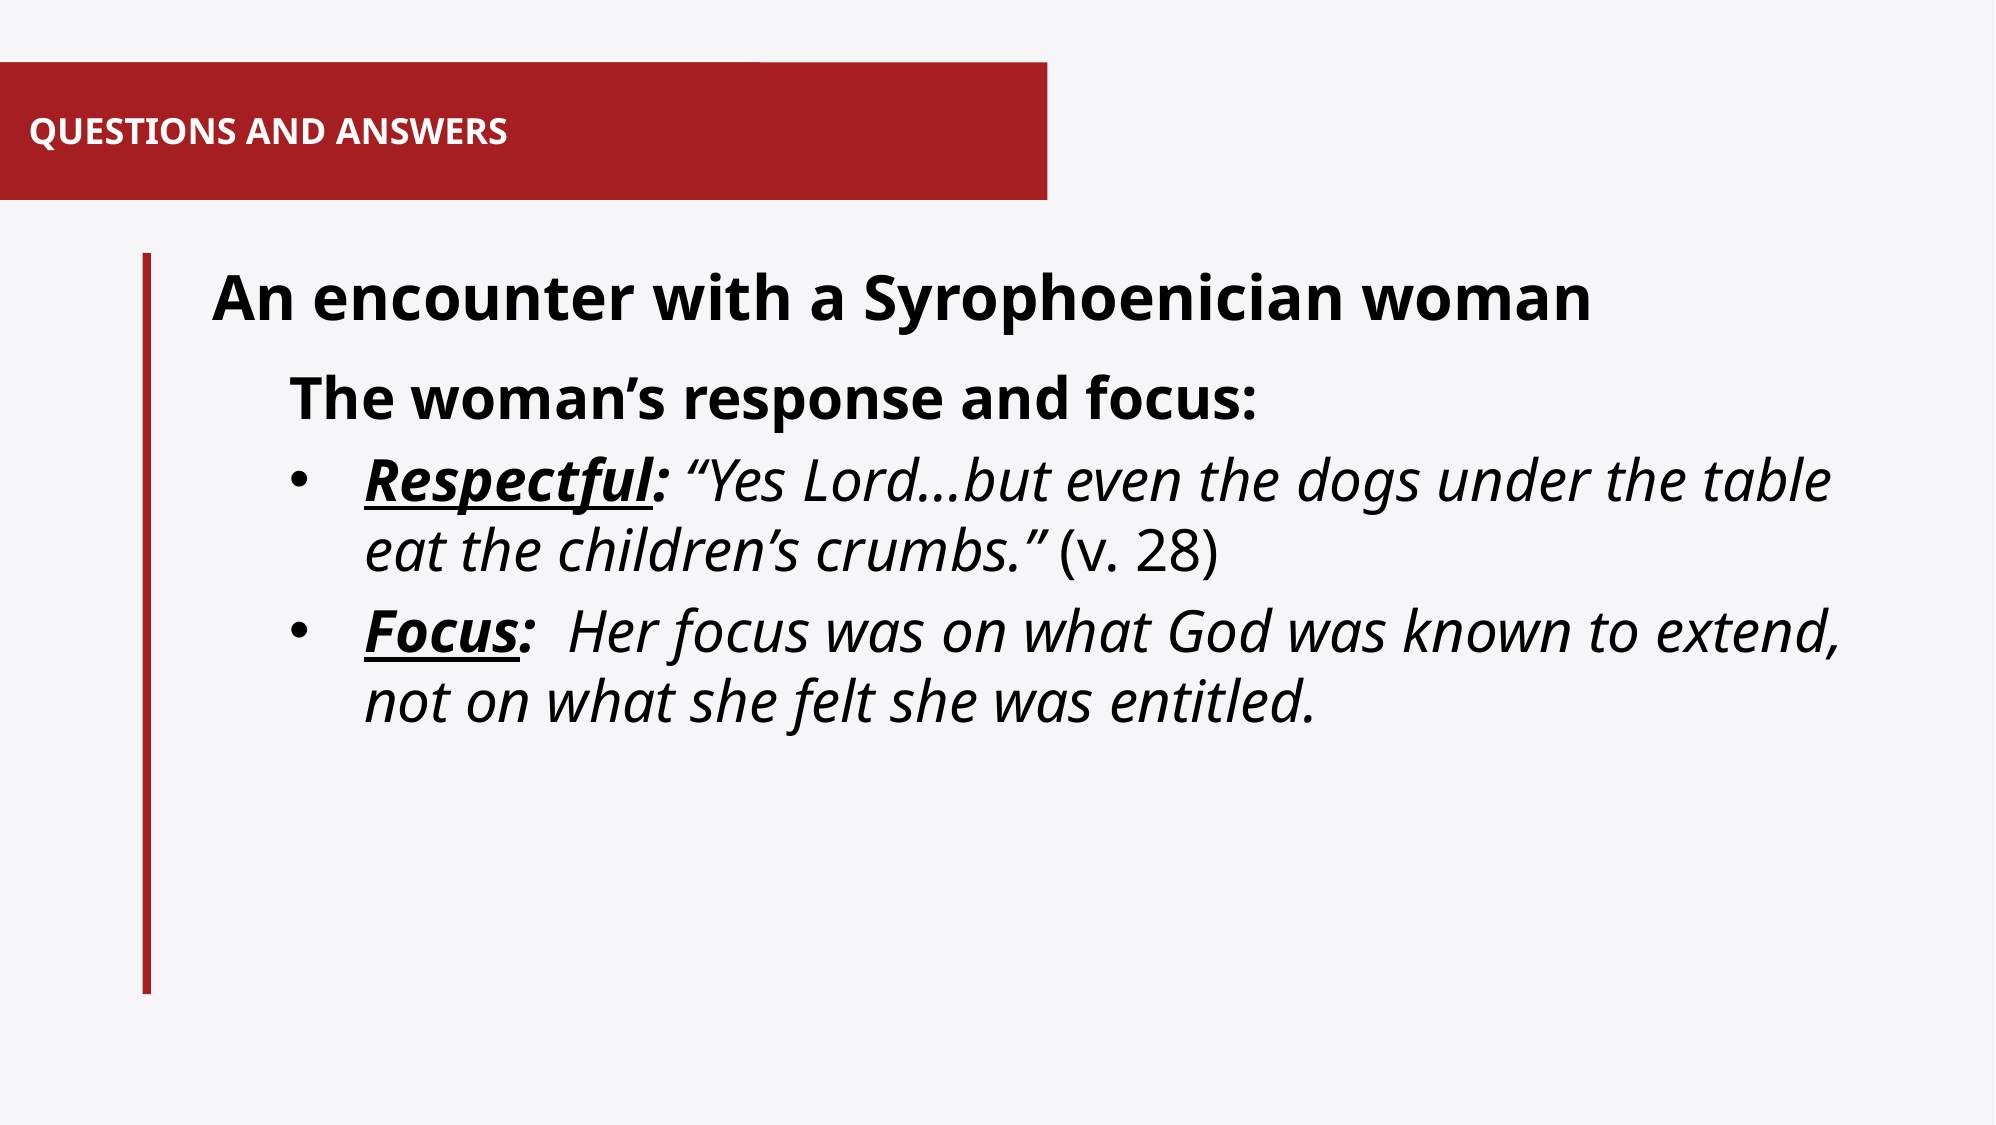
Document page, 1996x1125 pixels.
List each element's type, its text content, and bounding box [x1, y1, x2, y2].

title QUESTIONS AND ANSWERS [0, 62, 1048, 200]
subtitle An encounter with a Syrophoenician woman The woman’s response and focus: Respectful: “Yes Lord…but even the dogs under the table eat the children’s crumbs.” (v. 28) Focus: Her focus was on what God was known to extend, not on what she felt she was entitled. [197, 249, 1885, 1038]
